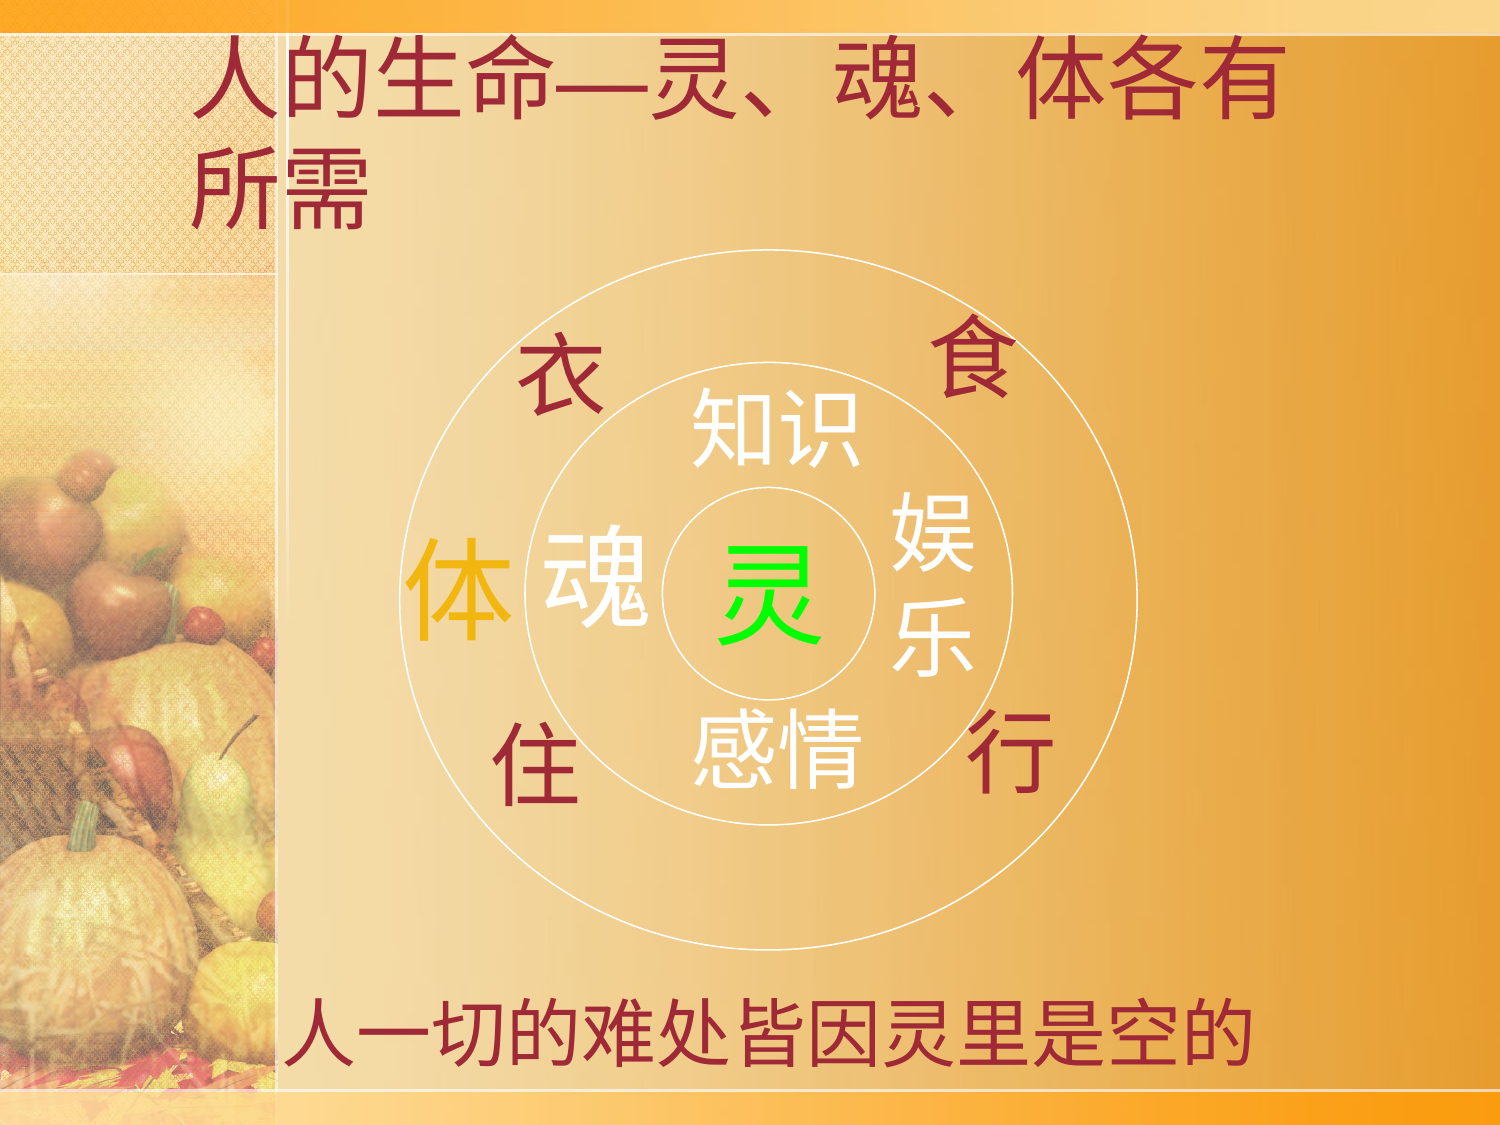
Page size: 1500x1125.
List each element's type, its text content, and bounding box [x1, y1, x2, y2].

text_box 人一切的难处皆因灵里是空的 [262, 937, 1275, 1125]
picture [0, 0, 1500, 1125]
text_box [674, 366, 1004, 808]
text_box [387, 249, 1138, 951]
text_box 人的生命—灵、魂、体各有所需 [174, 37, 1325, 225]
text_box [474, 292, 1076, 826]
